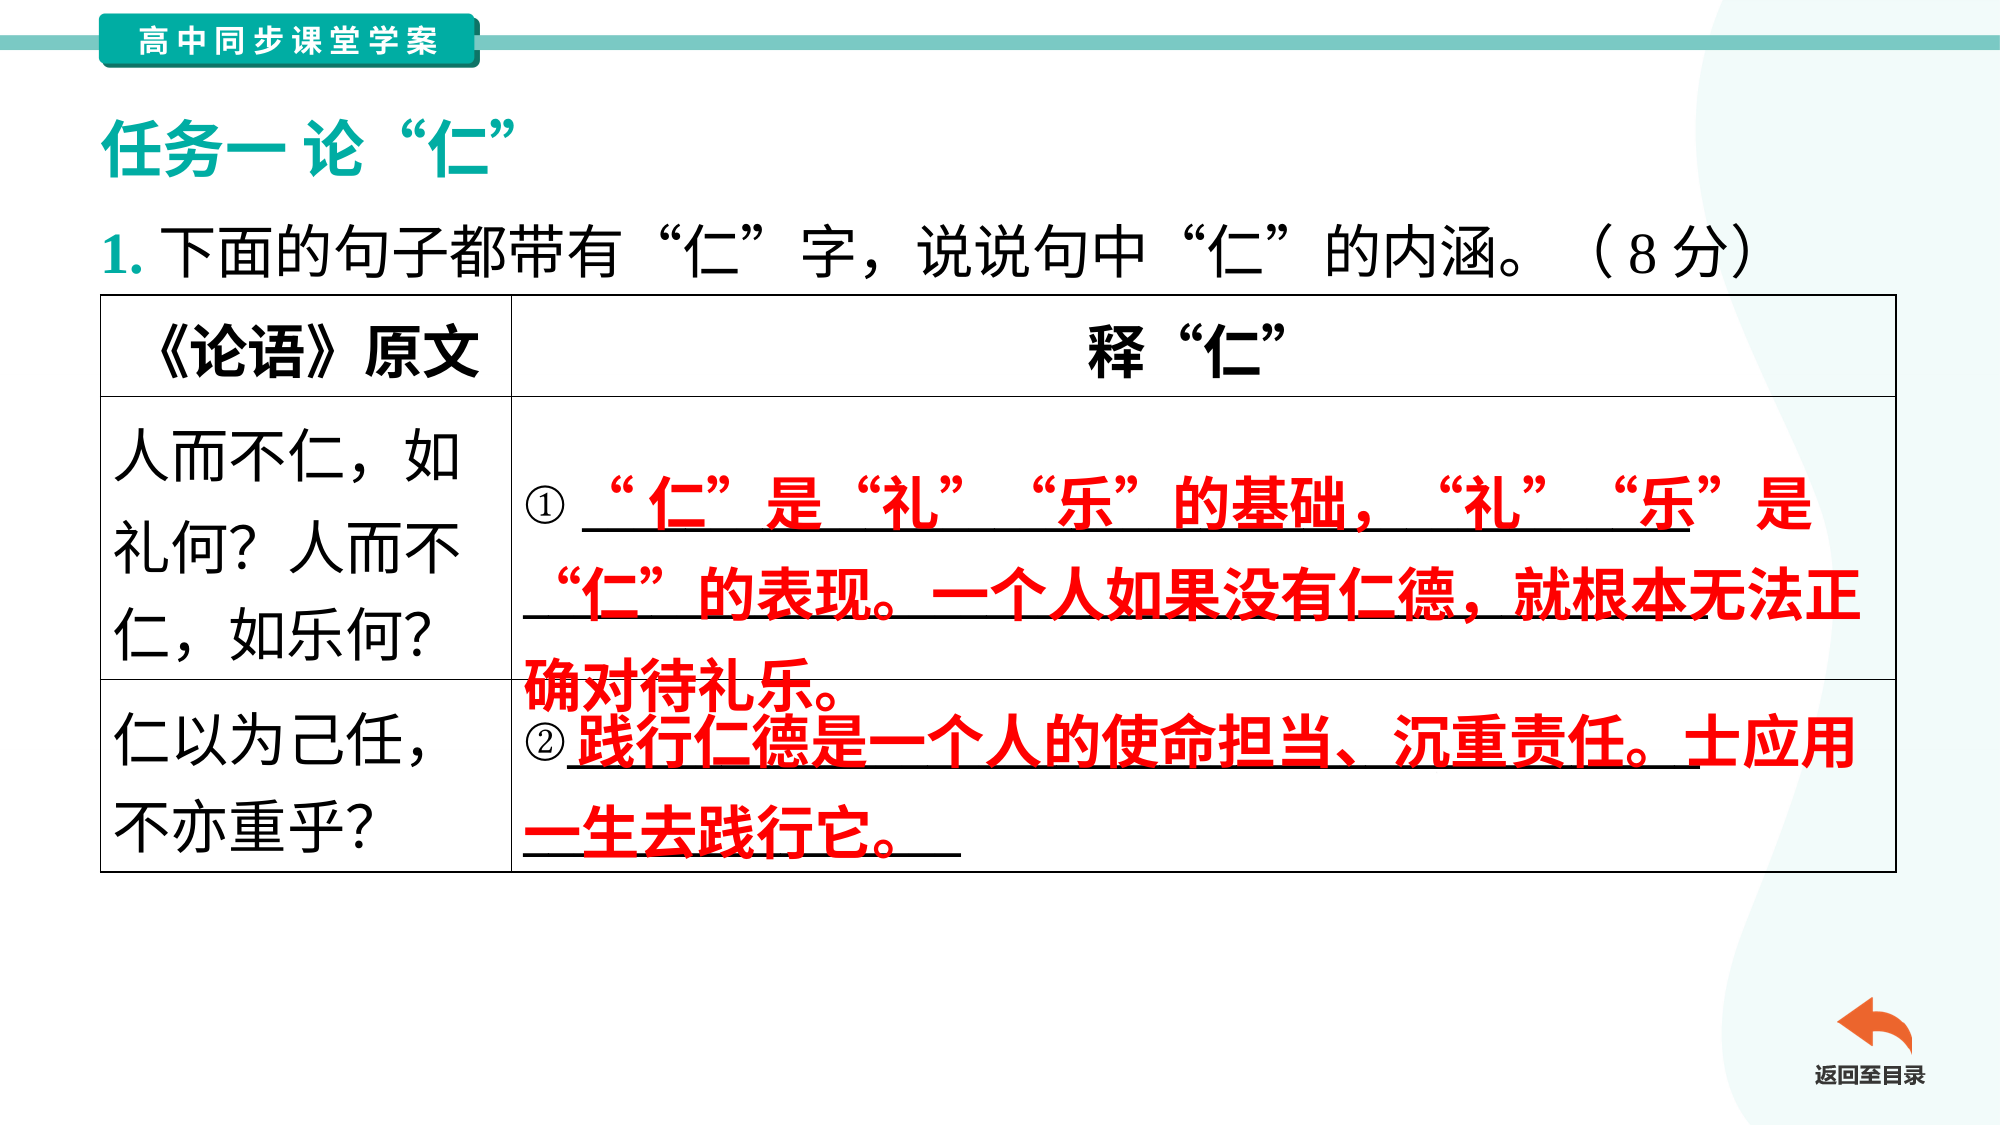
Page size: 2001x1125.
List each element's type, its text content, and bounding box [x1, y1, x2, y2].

text_box 践行仁德是一个人的使命担当、沉重责任。士应用一生去践行它。 [523, 684, 1887, 867]
text_box 任务一 论“仁” [100, 76, 1899, 183]
table_cell 仁以为己任， 不亦重乎？ [101, 680, 511, 871]
table_cell ②____________________________________________ _________________ [512, 680, 1895, 871]
table_cell 人而不仁，如 礼何？人而不 仁，如乐何？ [101, 397, 511, 679]
table_header 释“仁” [512, 296, 1895, 396]
text_box 1.下面的句子都带有“仁”字，说说句中“仁”的内涵。（8分） [100, 183, 1899, 286]
picture [0, 0, 2000, 1125]
text_box “仁”是“礼”“乐”的基础，“礼”“乐”是“仁”的表现。一个人如果没有仁德，就根本无法正确对待礼乐。 [523, 446, 1887, 629]
table_header 《论语》原文 [101, 296, 511, 396]
table_cell ① ___________________________________________ ______________________________________________ [512, 397, 1895, 679]
